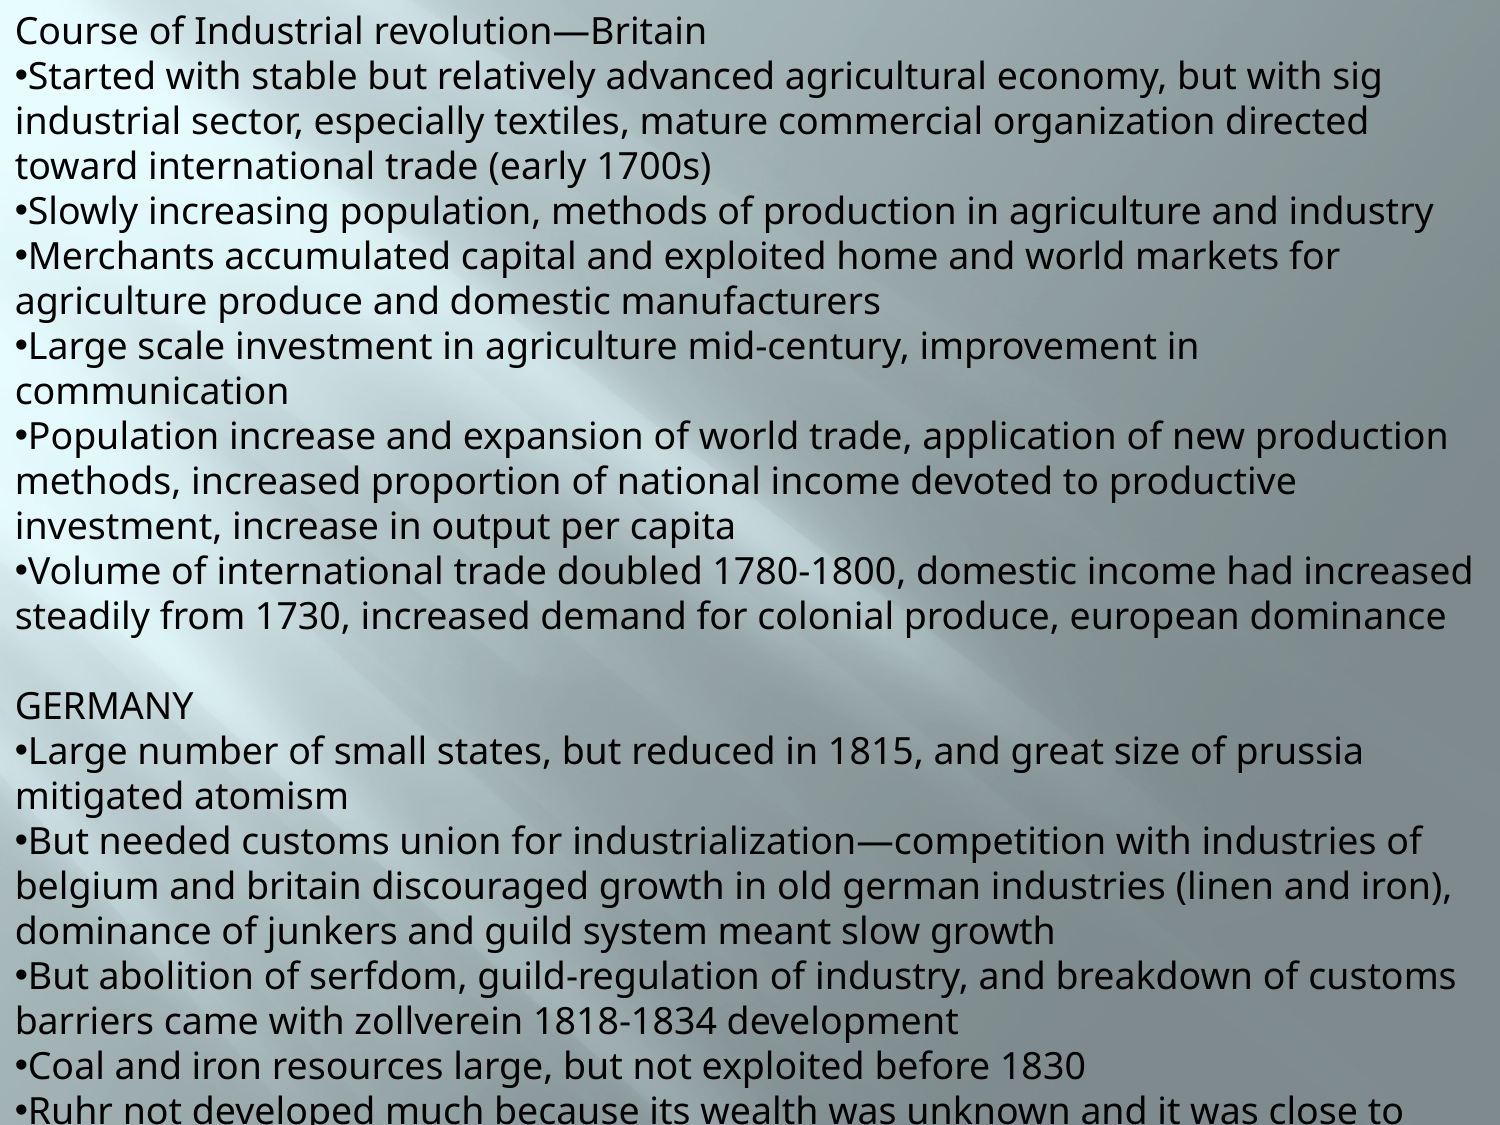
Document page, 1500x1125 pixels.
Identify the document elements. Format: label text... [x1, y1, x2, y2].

text_box Course of Industrial revolution—Britain Started with stable but relatively advanced agricultural economy, but with sig industrial sector, especially textiles, mature commercial organization directed toward international trade (early 1700s) Slowly increasing population, methods of production in agriculture and industry Merchants accumulated capital and exploited home and world markets for agriculture produce and domestic manufacturers Large scale investment in agriculture mid-century, improvement in communication Population increase and expansion of world trade, application of new production methods, increased proportion of national income devoted to productive investment, increase in output per capita Volume of international trade doubled 1780-1800, domestic income had increased steadily from 1730, increased demand for colonial produce, european dominance GERMANY Large number of small states, but reduced in 1815, and great size of prussia mitigated atomism But needed customs union for industrialization—competition with industries of belgium and britain discouraged growth in old german industries (linen and iron), dominance of junkers and guild system meant slow growth But abolition of serfdom, guild-regulation of industry, and breakdown of customs barriers came with zollverein 1818-1834 development Coal and iron resources large, but not exploited before 1830 Ruhr not developed much because its wealth was unknown and it was close to belgian coal-iron works, upper silesia was isolated—iron smelting relied on charcoal [0, 0, 1500, 1125]
